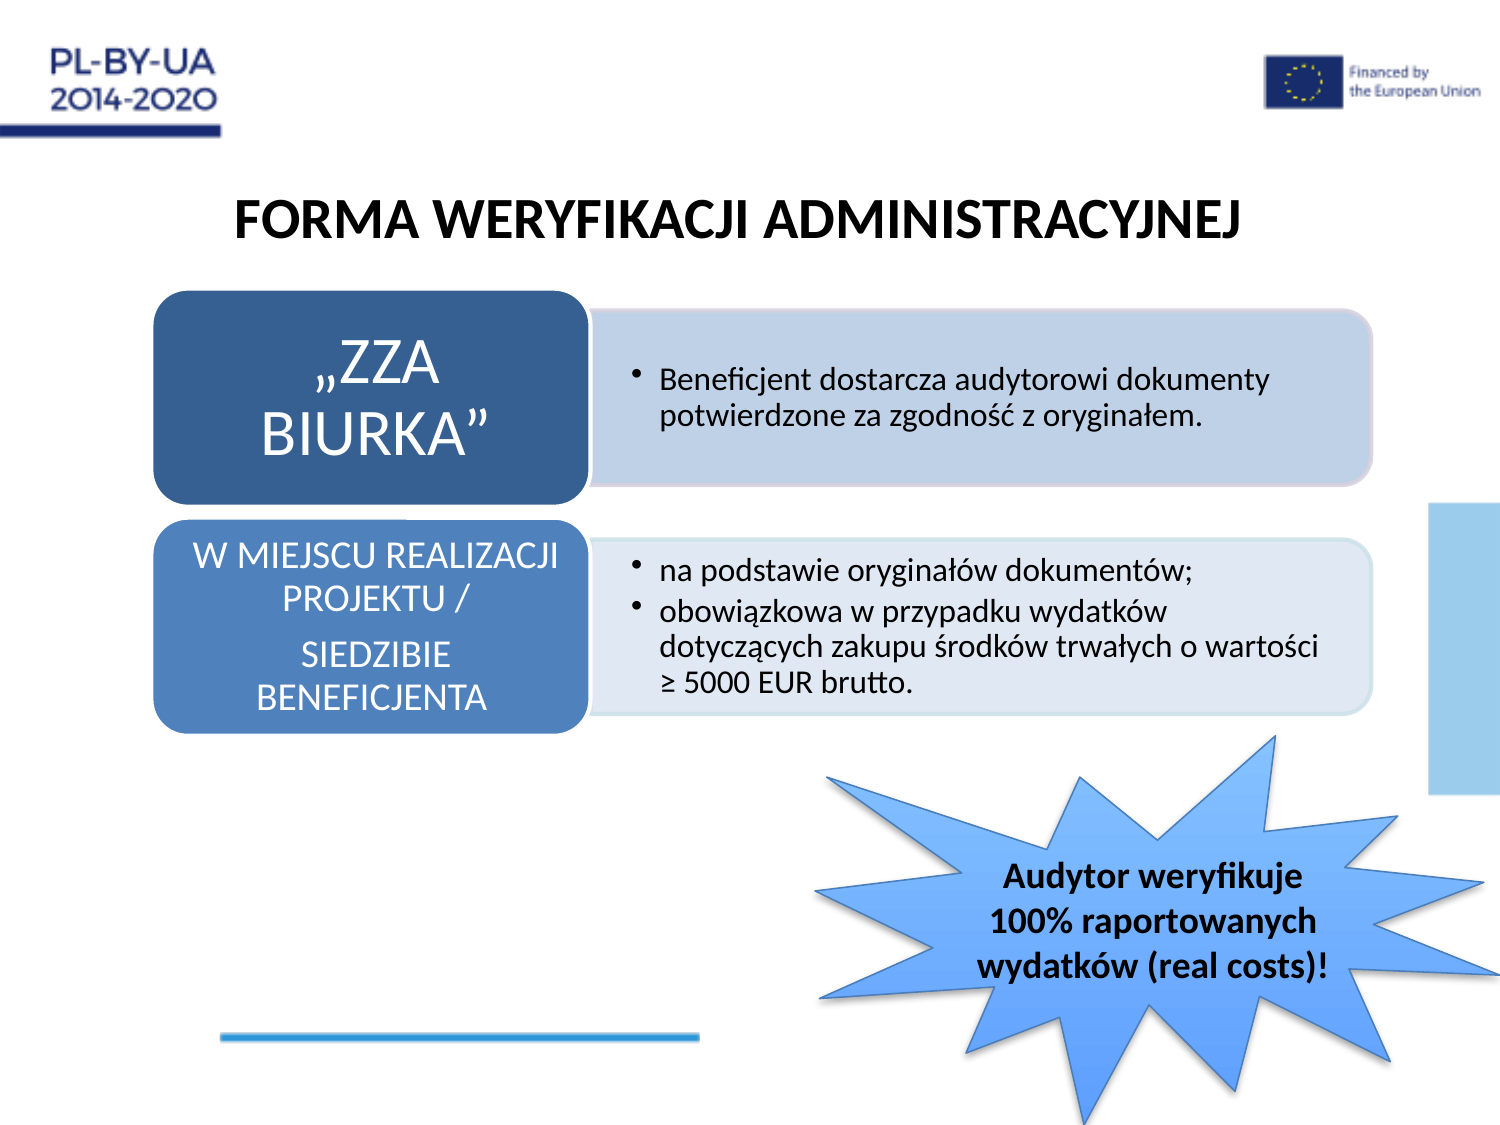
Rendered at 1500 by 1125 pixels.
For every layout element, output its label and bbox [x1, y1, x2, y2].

picture [0, 0, 1500, 1125]
text_box [151, 288, 1372, 736]
